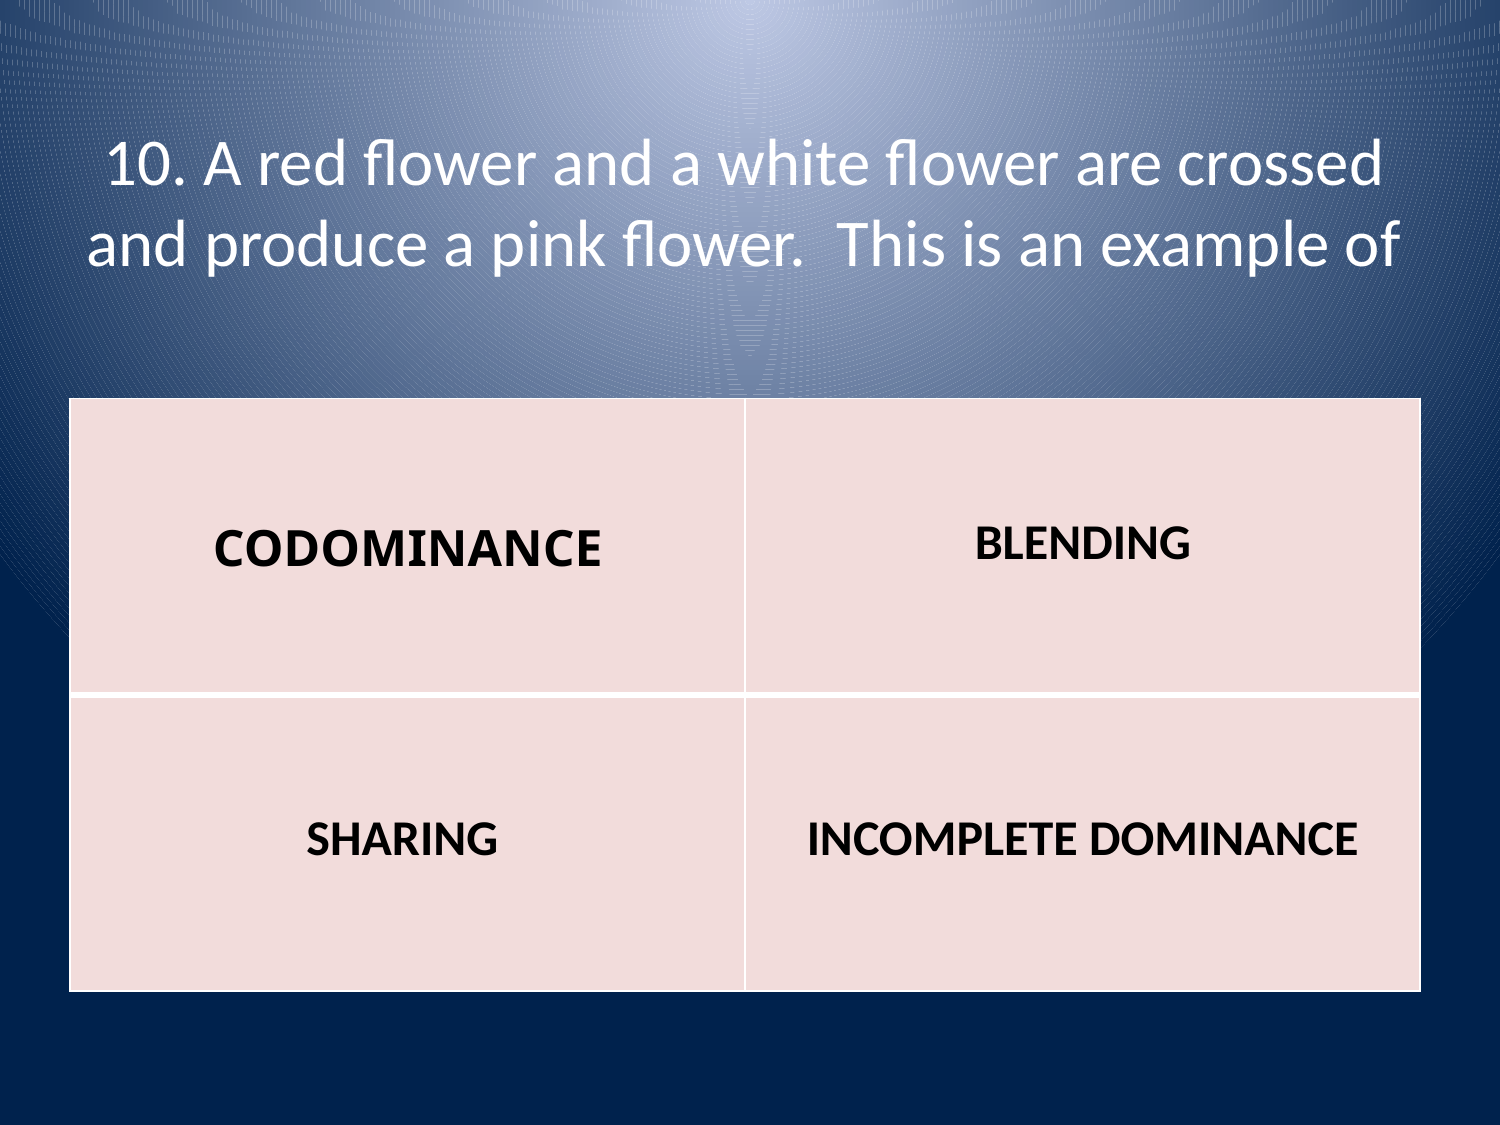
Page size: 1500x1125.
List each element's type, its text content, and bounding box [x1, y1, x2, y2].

table_header CODOMINANCE [71, 399, 744, 692]
table_header BLENDING [746, 399, 1419, 692]
title 10. A red flower and a white flower are crossed and produce a pink flower. This is an example of [70, 105, 1421, 293]
table_cell INCOMPLETE DOMINANCE [746, 698, 1419, 990]
table_cell SHARING [71, 698, 744, 990]
